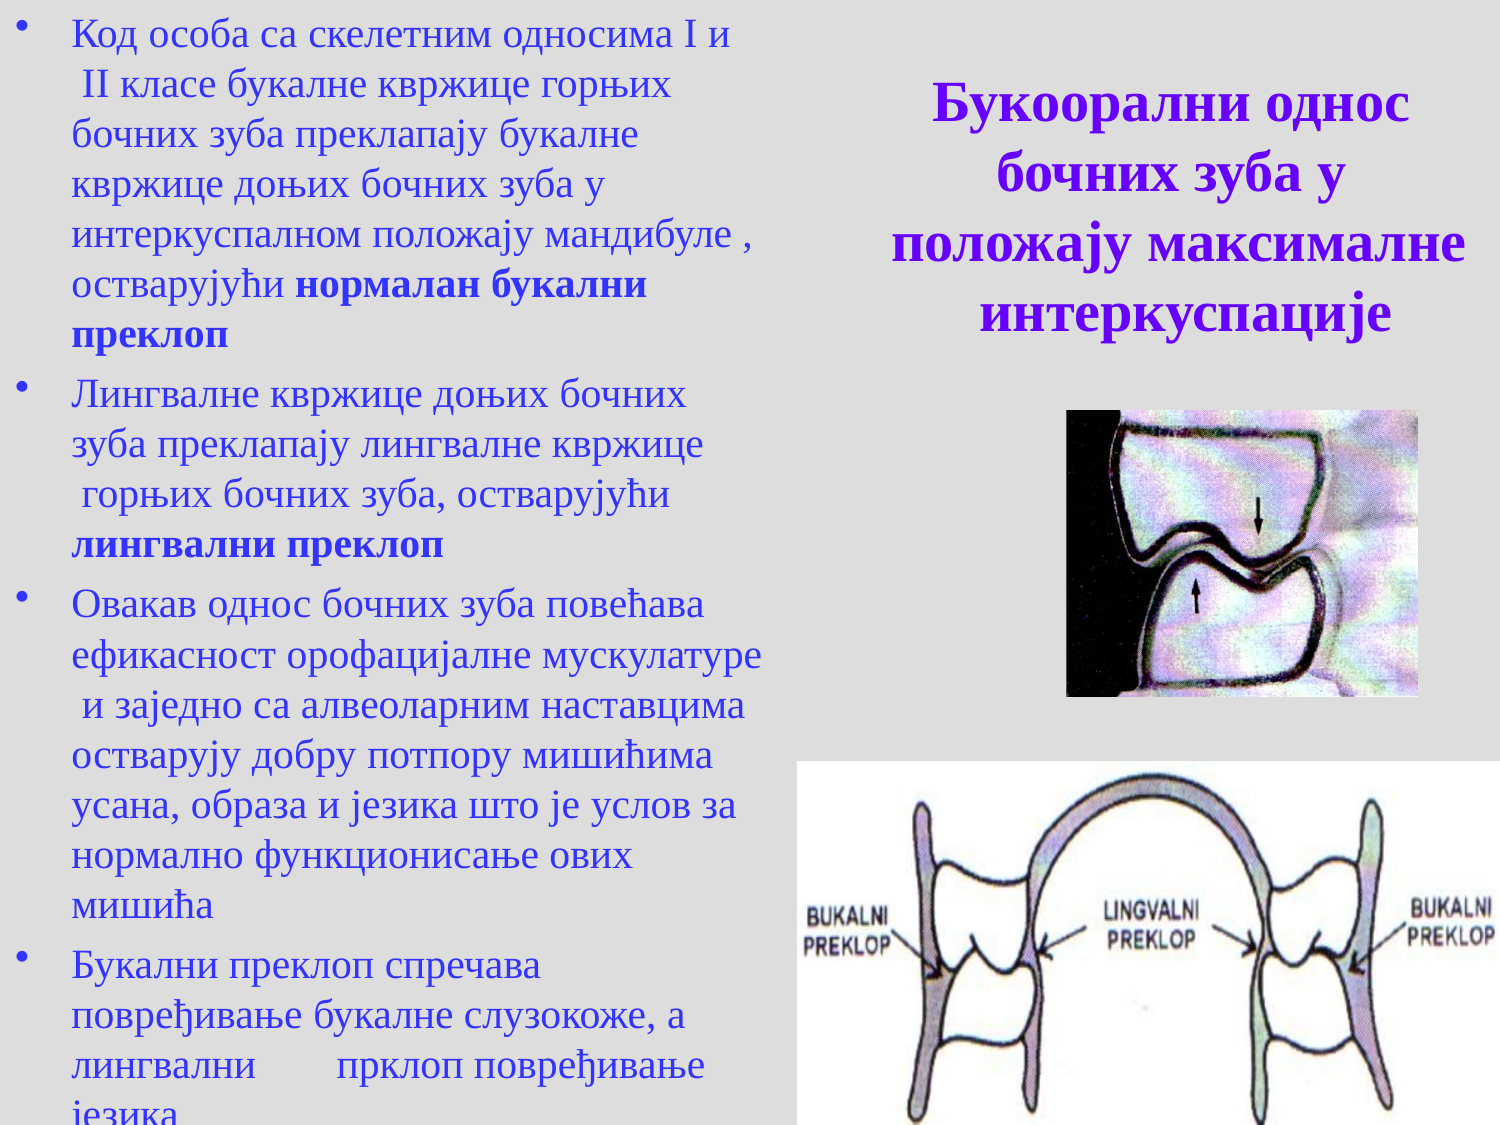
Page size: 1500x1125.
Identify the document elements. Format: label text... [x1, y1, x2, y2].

text_box Код особа са скелетним односима I и II класе букалне квржице горњих бочних зуба преклапају букалне квржице доњих бочних зуба у интеркуспалном положају мандибуле , остварујући нормалан букални преклоп Лингвалне квржице доњих бочних зуба преклапају лингвалне квржице горњих бочних зуба, остварујући лингвални преклоп Овакав однос бочних зуба повећава ефикасност орофацијалне мускулатуре и заједно са алвеоларним наставцима остварују добру потпору мишићима усана, образа и језика што је услов за нормално функционисање ових мишића Букални преклоп спречава повређивање букалне слузокоже, а лингвални прклоп повређивање језика [12, 3, 769, 1125]
text_box [1066, 410, 1418, 697]
title Букоорални однос бочних зуба у положају максималне интеркуспације [884, 61, 1471, 343]
text_box [796, 761, 1500, 1125]
